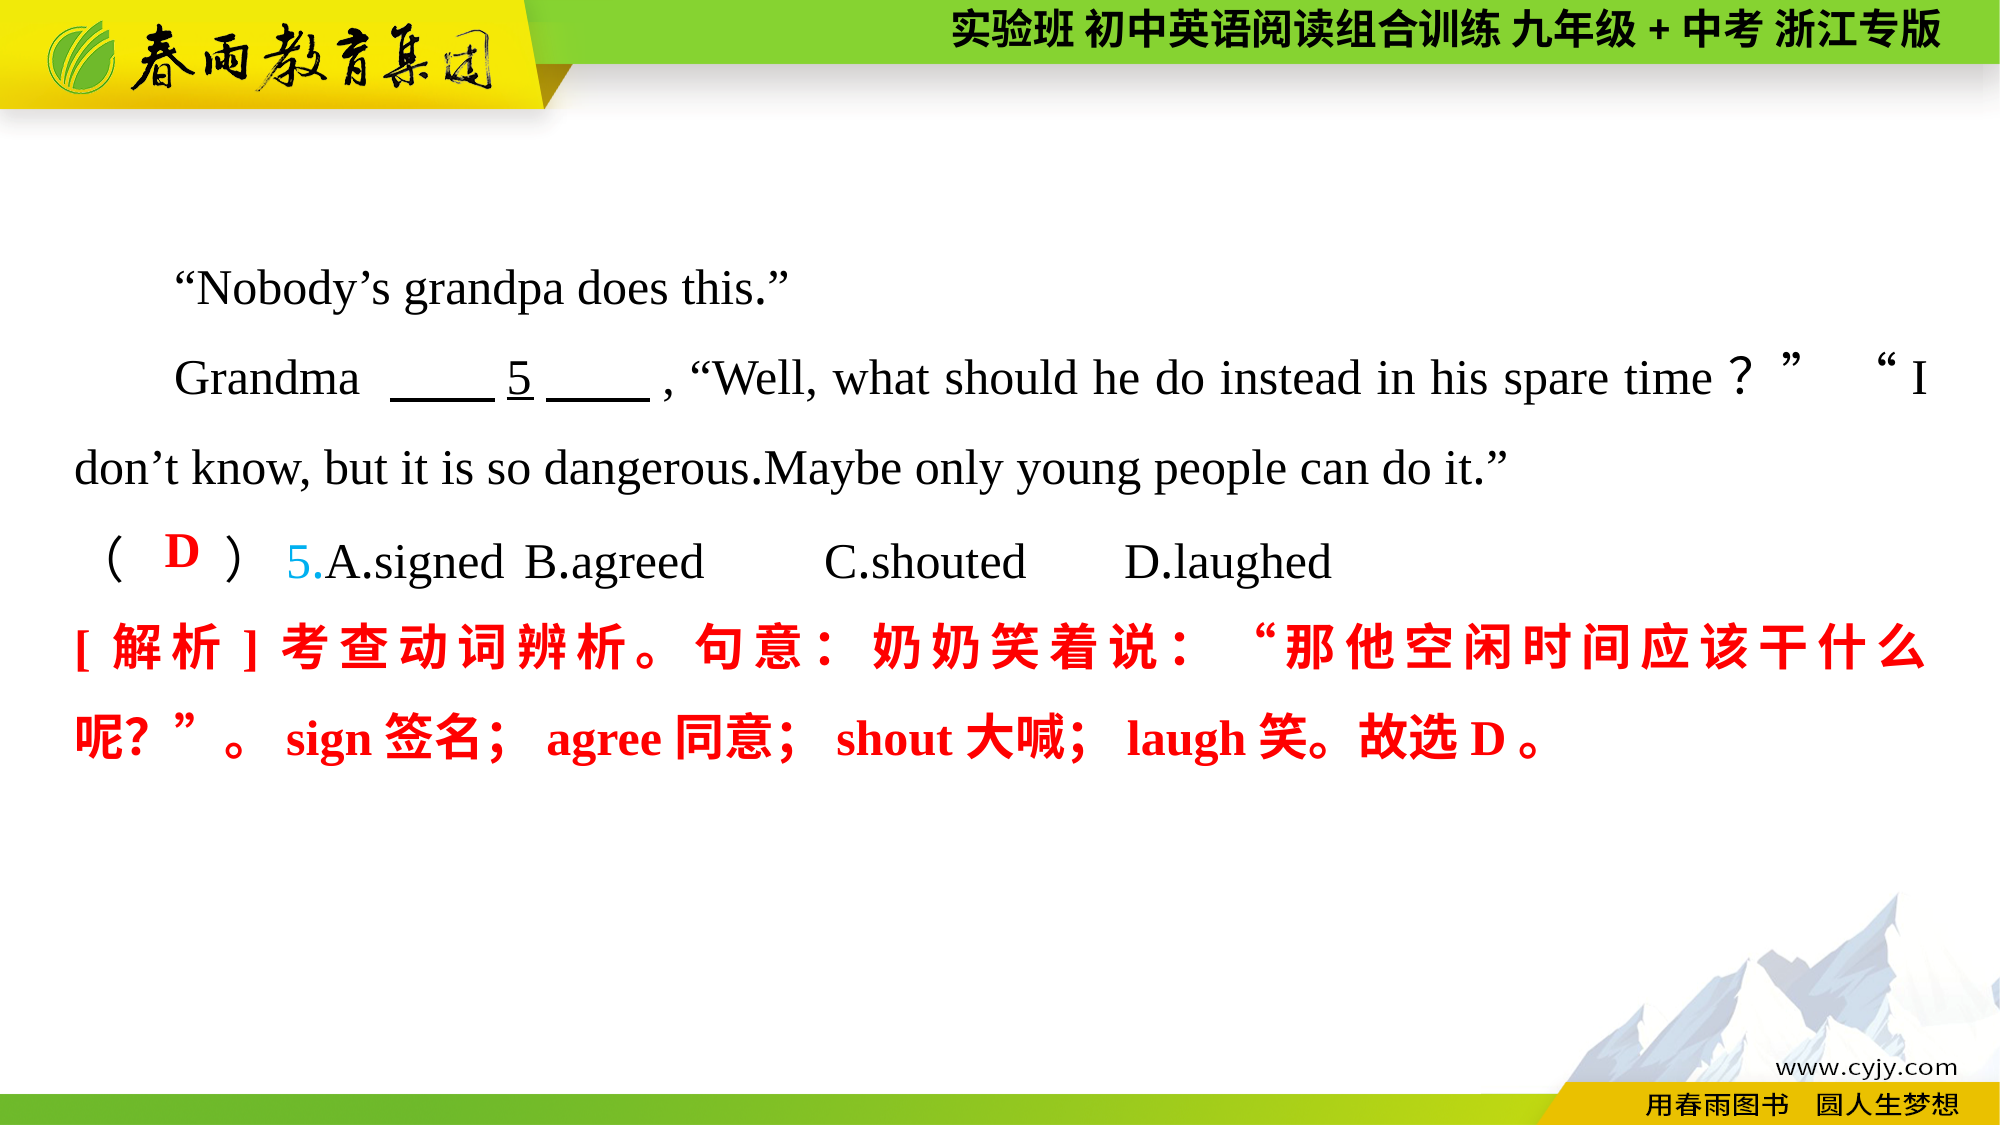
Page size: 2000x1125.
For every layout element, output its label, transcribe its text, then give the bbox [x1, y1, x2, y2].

text_box [解析]考查动词辨析。句意：奶奶笑着说：“那他空闲时间应该干什么呢？”。sign签名；agree同意；shout大喊；laugh笑。故选D。 [59, 577, 1944, 773]
text_box （ ）5.A.signed B.agreed C.shouted D.laughed [59, 491, 1944, 577]
text_box D [149, 510, 216, 577]
picture [0, 0, 2000, 1125]
list “Nobody’s grandpa does this.” Grandma 5 , “Well, what should he do instead in his spare time？” “I don’t know, but it is so dangerous.Maybe only young people can do it.” [59, 216, 1944, 491]
